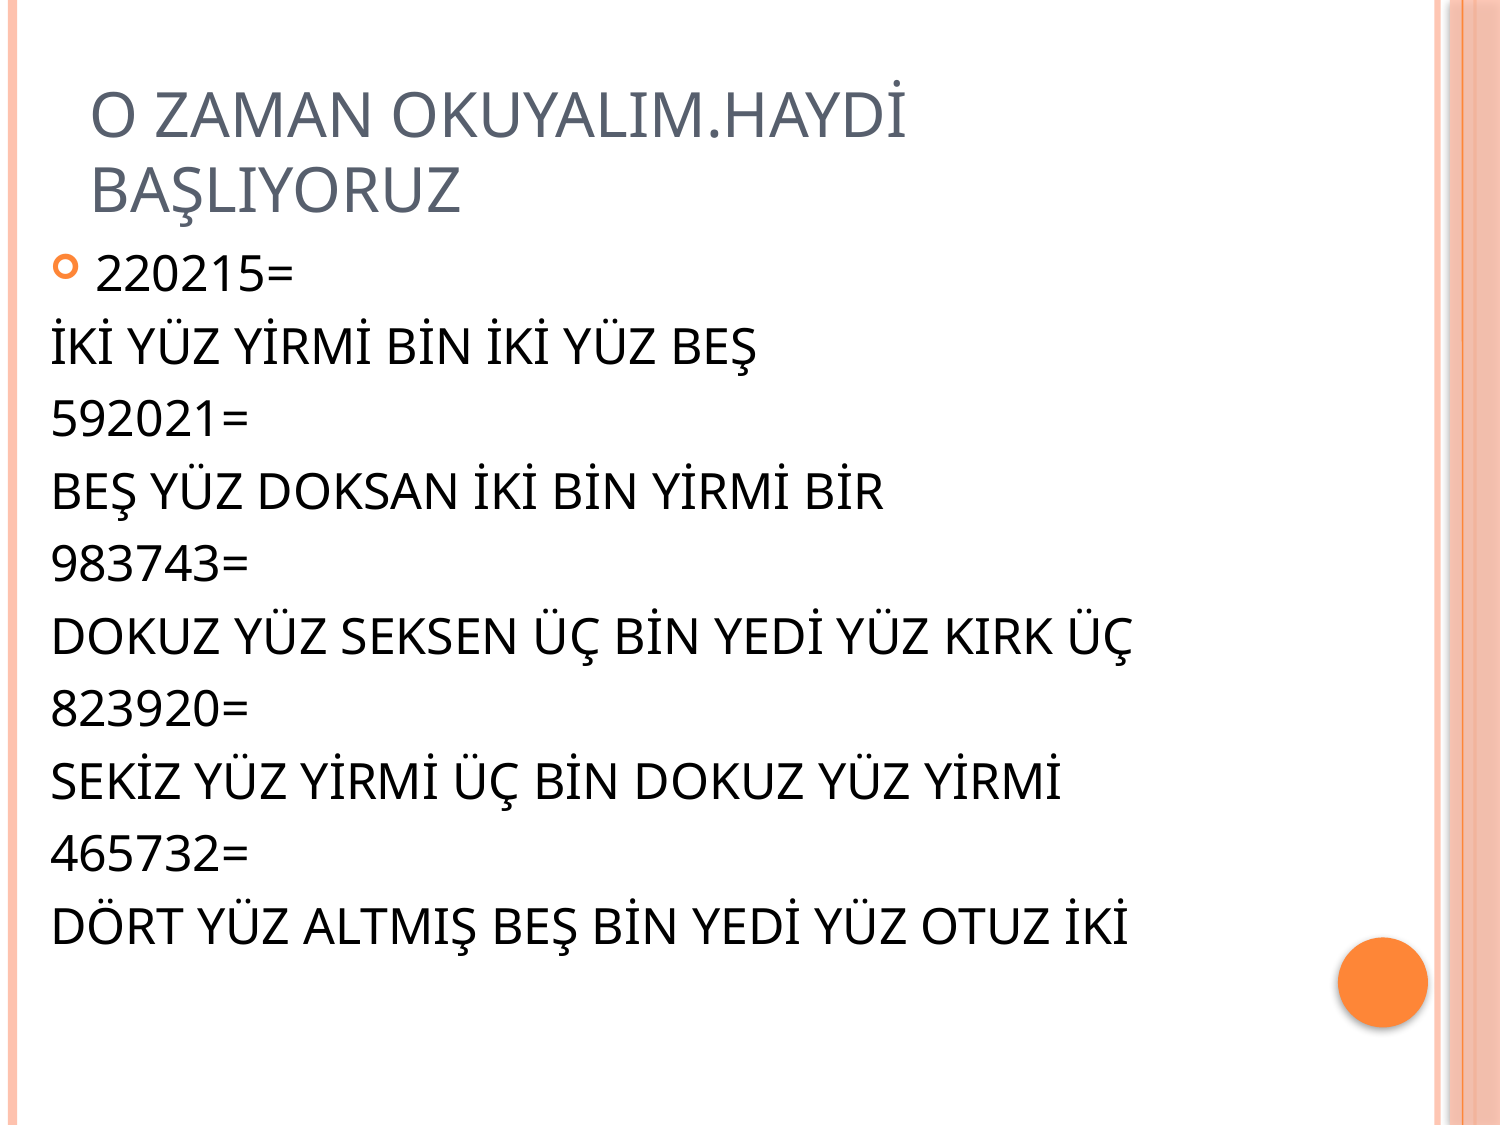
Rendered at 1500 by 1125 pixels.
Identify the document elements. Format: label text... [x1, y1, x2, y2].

title O ZAMAN OKUYALIM.HAYDİ BAŞLIYORUZ [75, 45, 1300, 233]
list 220215= İKİ YÜZ YİRMİ BİN İKİ YÜZ BEŞ 592021= BEŞ YÜZ DOKSAN İKİ BİN YİRMİ BİR 983743= DOKUZ YÜZ SEKSEN ÜÇ BİN YEDİ YÜZ KIRK ÜÇ 823920= SEKİZ YÜZ YİRMİ ÜÇ BİN DOKUZ YÜZ YİRMİ 465732= DÖRT YÜZ ALTMIŞ BEŞ BİN YEDİ YÜZ OTUZ İKİ [35, 234, 1430, 1062]
